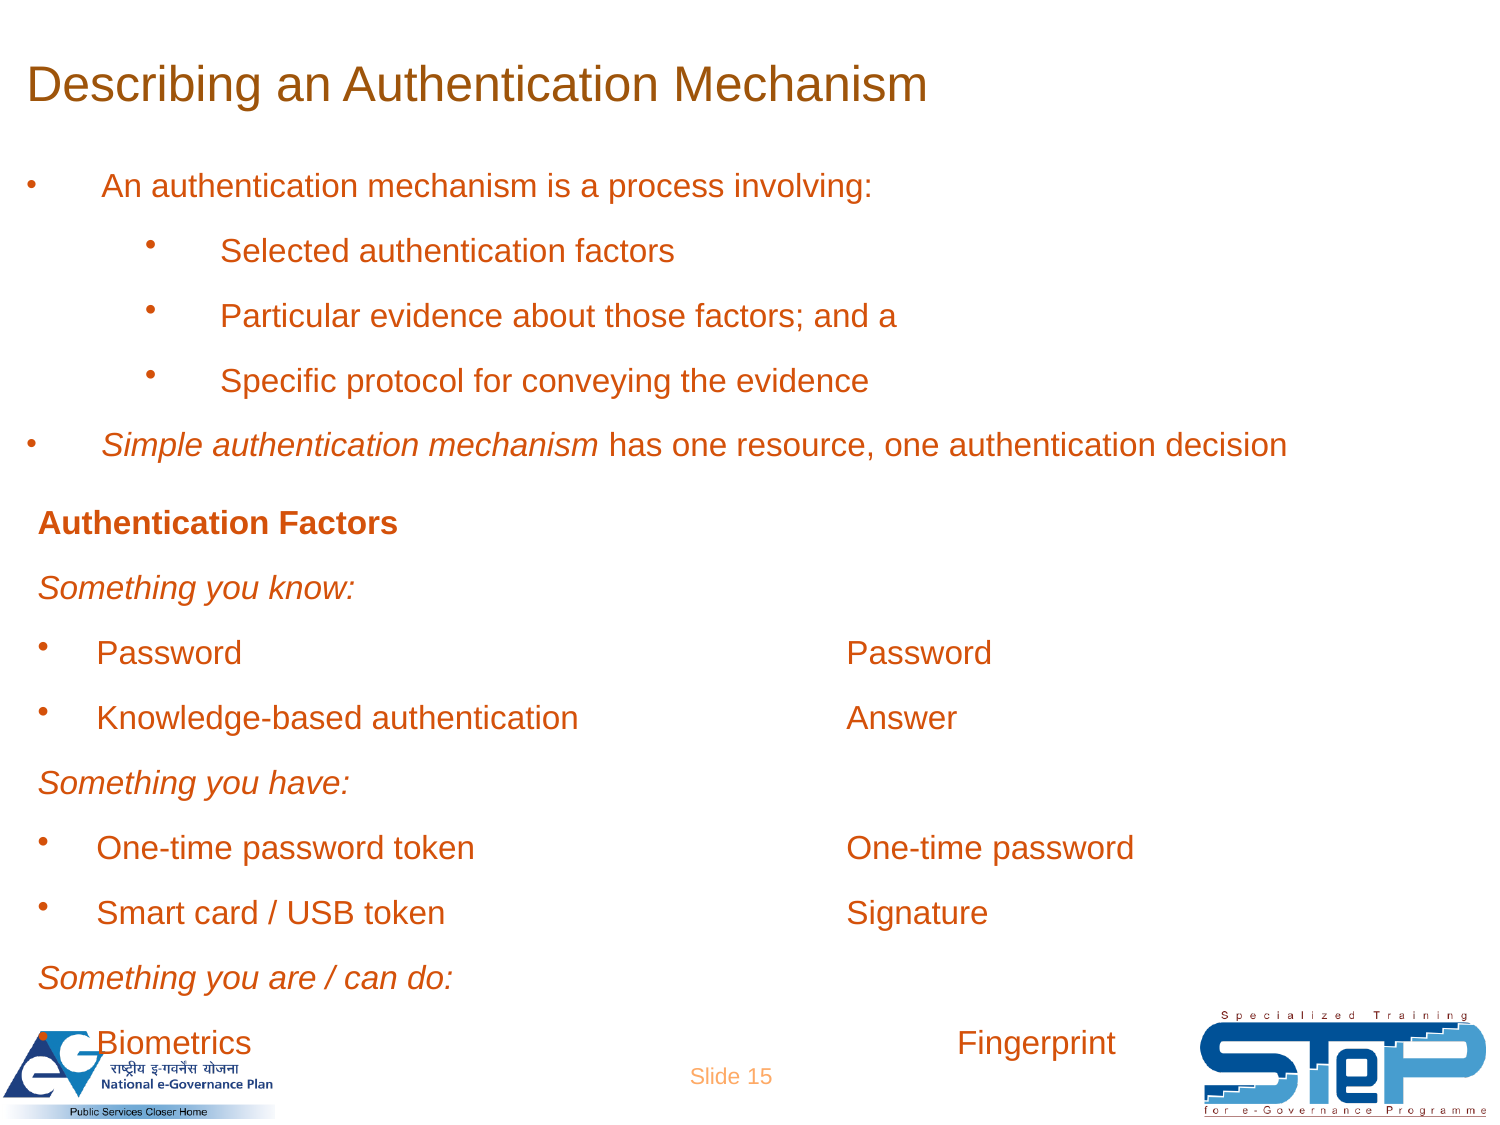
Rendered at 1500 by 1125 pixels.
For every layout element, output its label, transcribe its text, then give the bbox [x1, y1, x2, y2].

title Describing an Authentication Mechanism [26, 50, 1472, 163]
text_box Authentication Factors Something you know: Password Password Knowledge-based authentication Answer Something you have: One-time password token One-time password Smart card / USB token Signature Something you are / can do: Biometrics Fingerprint [37, 501, 1485, 963]
picture [2, 1031, 275, 1119]
picture [1200, 1011, 1486, 1117]
list An authentication mechanism is a process involving: Selected authentication factors Particular evidence about those factors; and a Specific protocol for conveying the evidence Simple authentication mechanism has one resource, one authentication decision [26, 163, 1474, 876]
